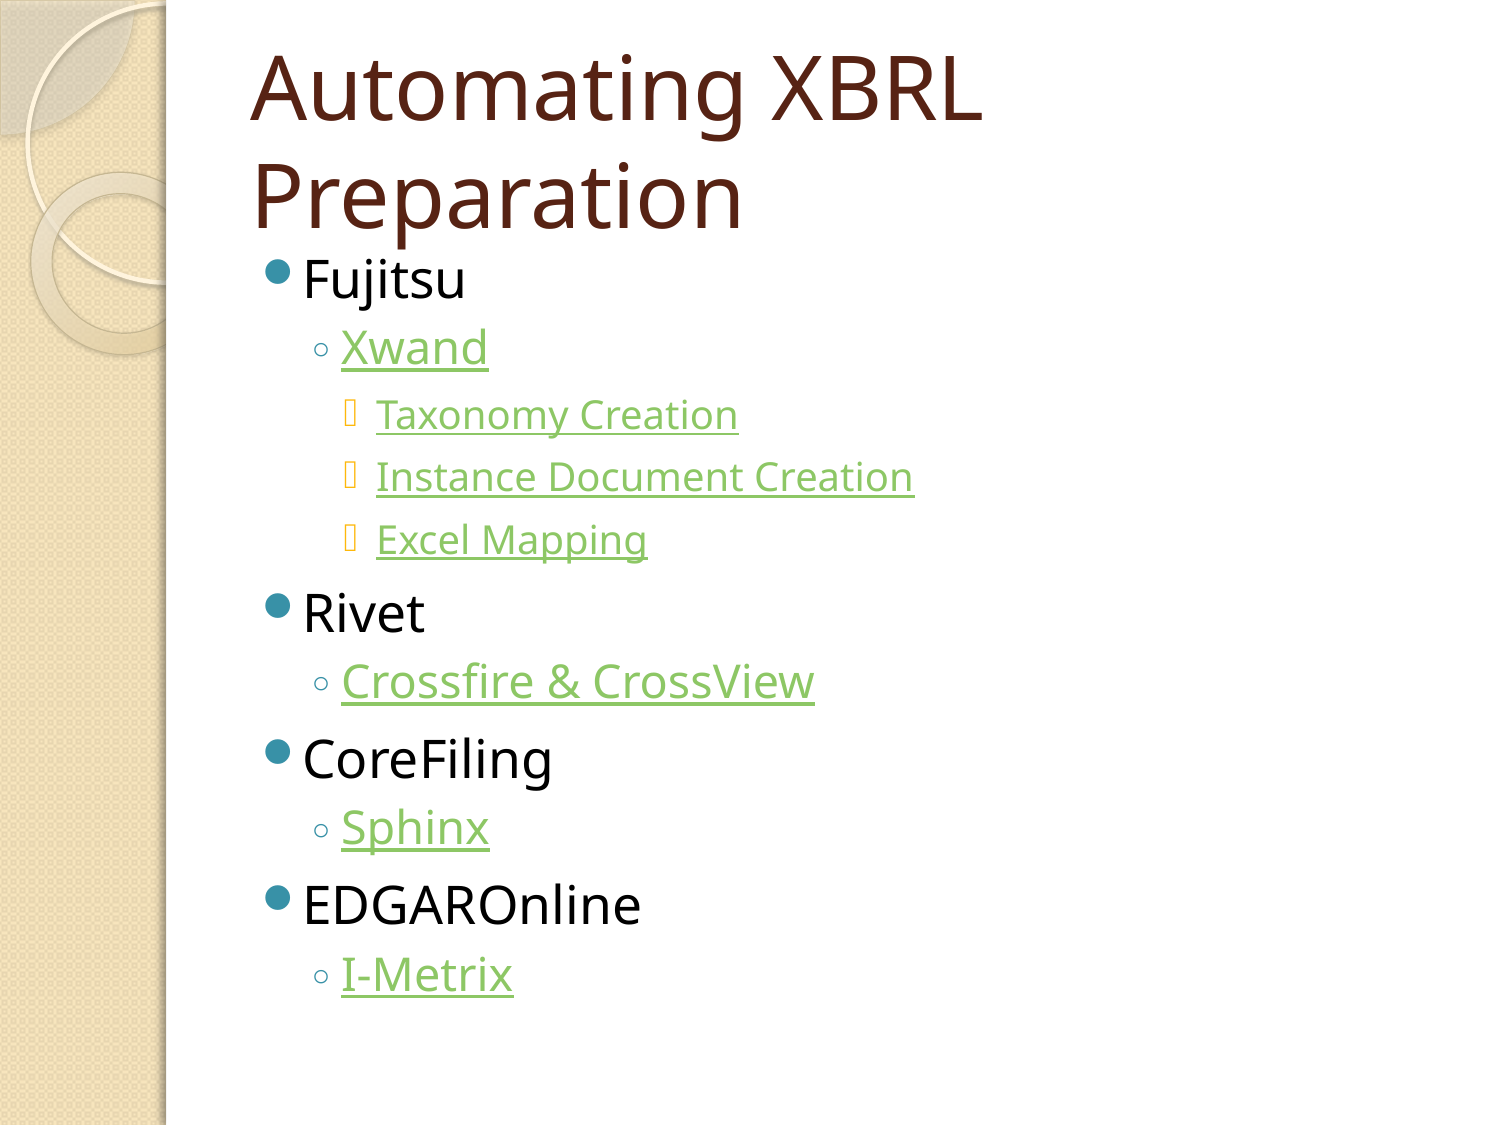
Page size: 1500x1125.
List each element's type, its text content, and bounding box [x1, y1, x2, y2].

list Fujitsu Xwand Taxonomy Creation Instance Document Creation Excel Mapping Rivet Crossfire & CrossView CoreFiling Sphinx EDGAROnline I-Metrix [235, 237, 1466, 1025]
title Automating XBRL Preparation [235, 45, 1466, 233]
